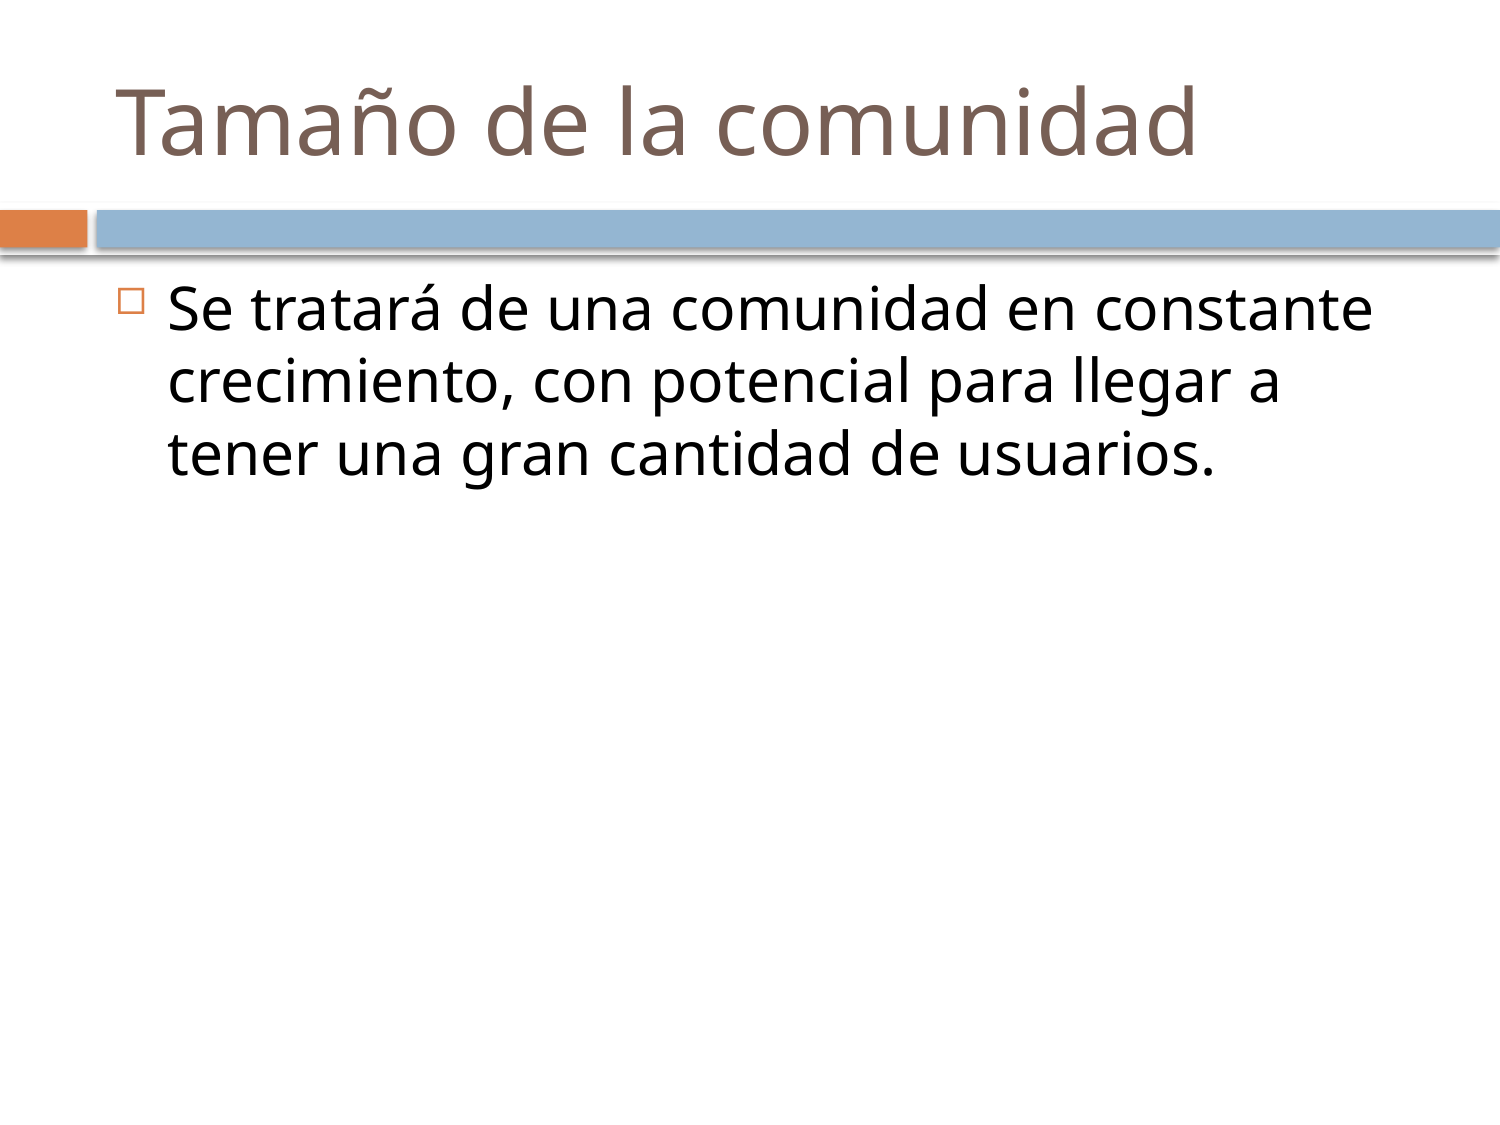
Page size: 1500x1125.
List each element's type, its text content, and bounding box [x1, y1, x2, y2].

list Se tratará de una comunidad en constante crecimiento, con potencial para llegar a tener una gran cantidad de usuarios. [100, 262, 1438, 1000]
title Tamaño de la comunidad [100, 37, 1438, 200]
